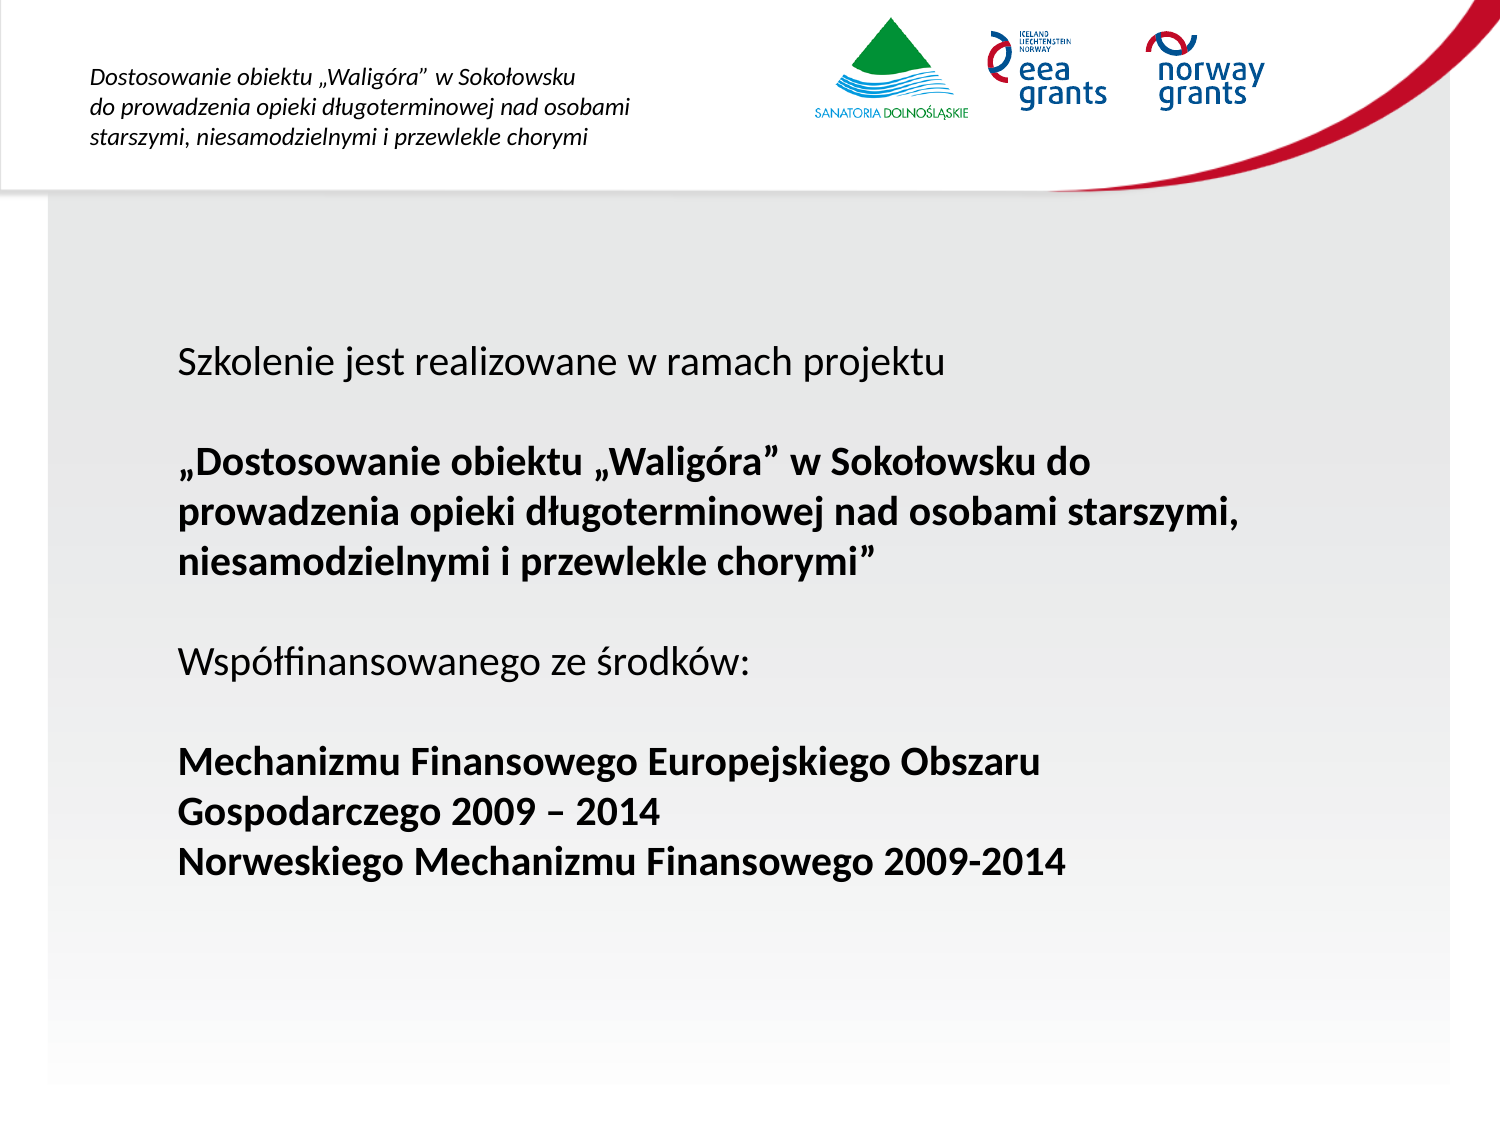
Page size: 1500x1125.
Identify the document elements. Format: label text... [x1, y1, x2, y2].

text_box Szkolenie jest realizowane w ramach projektu „Dostosowanie obiektu „Waligóra” w Sokołowsku do prowadzenia opieki długoterminowej nad osobami starszymi, niesamodzielnymi i przewlekle chorymi” Współfinansowanego ze środków: Mechanizmu Finansowego Europejskiego Obszaru Gospodarczego 2009 – 2014 Norweskiego Mechanizmu Finansowego 2009-2014 [162, 326, 1333, 942]
picture [815, 17, 968, 120]
text_box Dostosowanie obiektu „Waligóra” w Sokołowsku do prowadzenia opieki długoterminowej nad osobami starszymi, niesamodzielnymi i przewlekle chorymi [74, 53, 668, 158]
